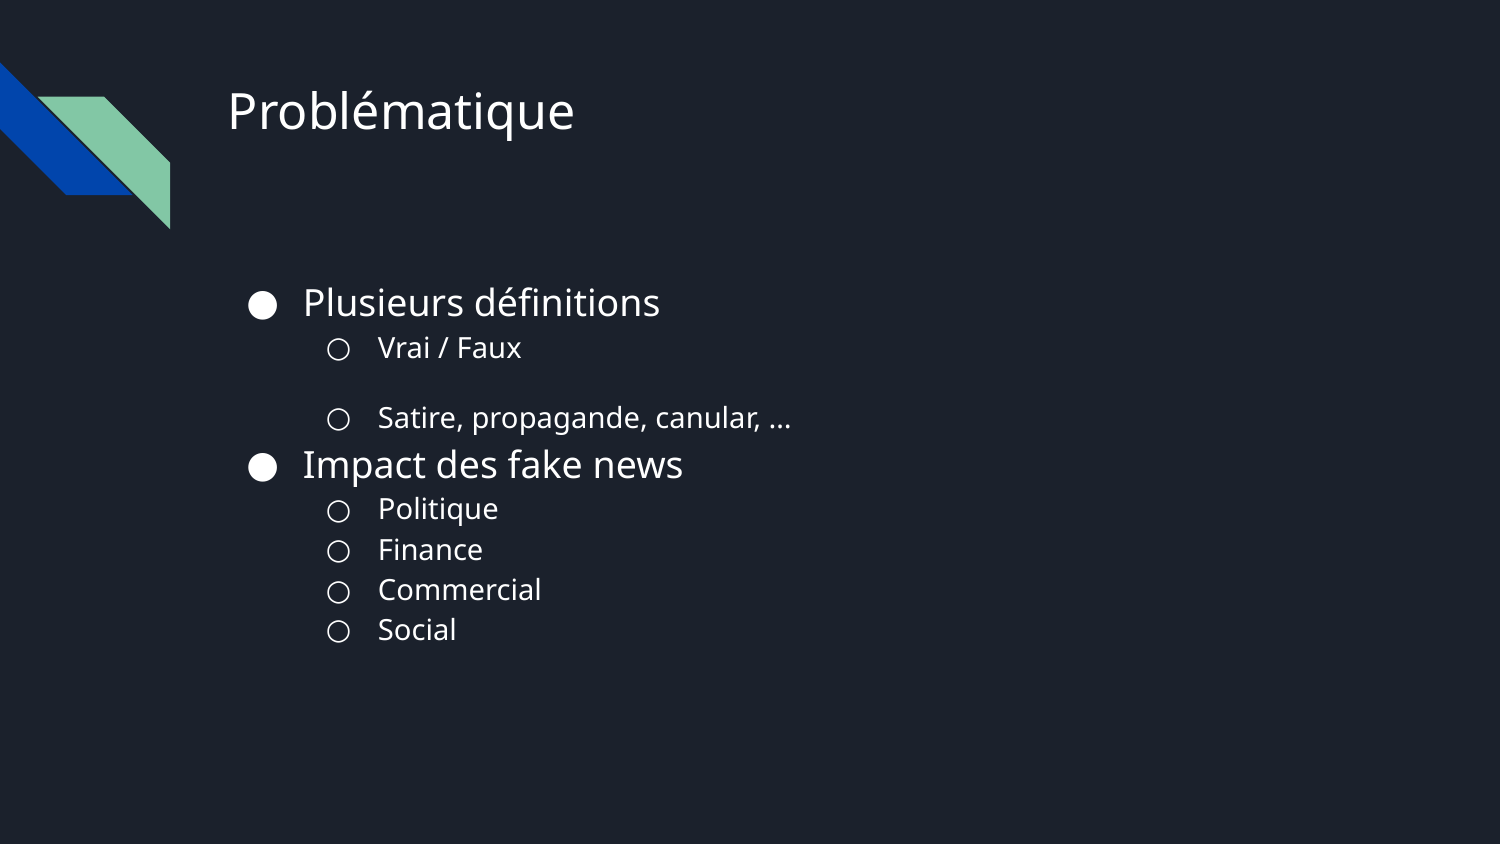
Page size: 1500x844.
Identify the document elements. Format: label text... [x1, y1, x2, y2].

title Problématique [212, 64, 1368, 215]
list Plusieurs définitions Vrai / Faux Satire, propagande, canular, … Impact des fake news Politique Finance Commercial Social [212, 257, 1368, 735]
